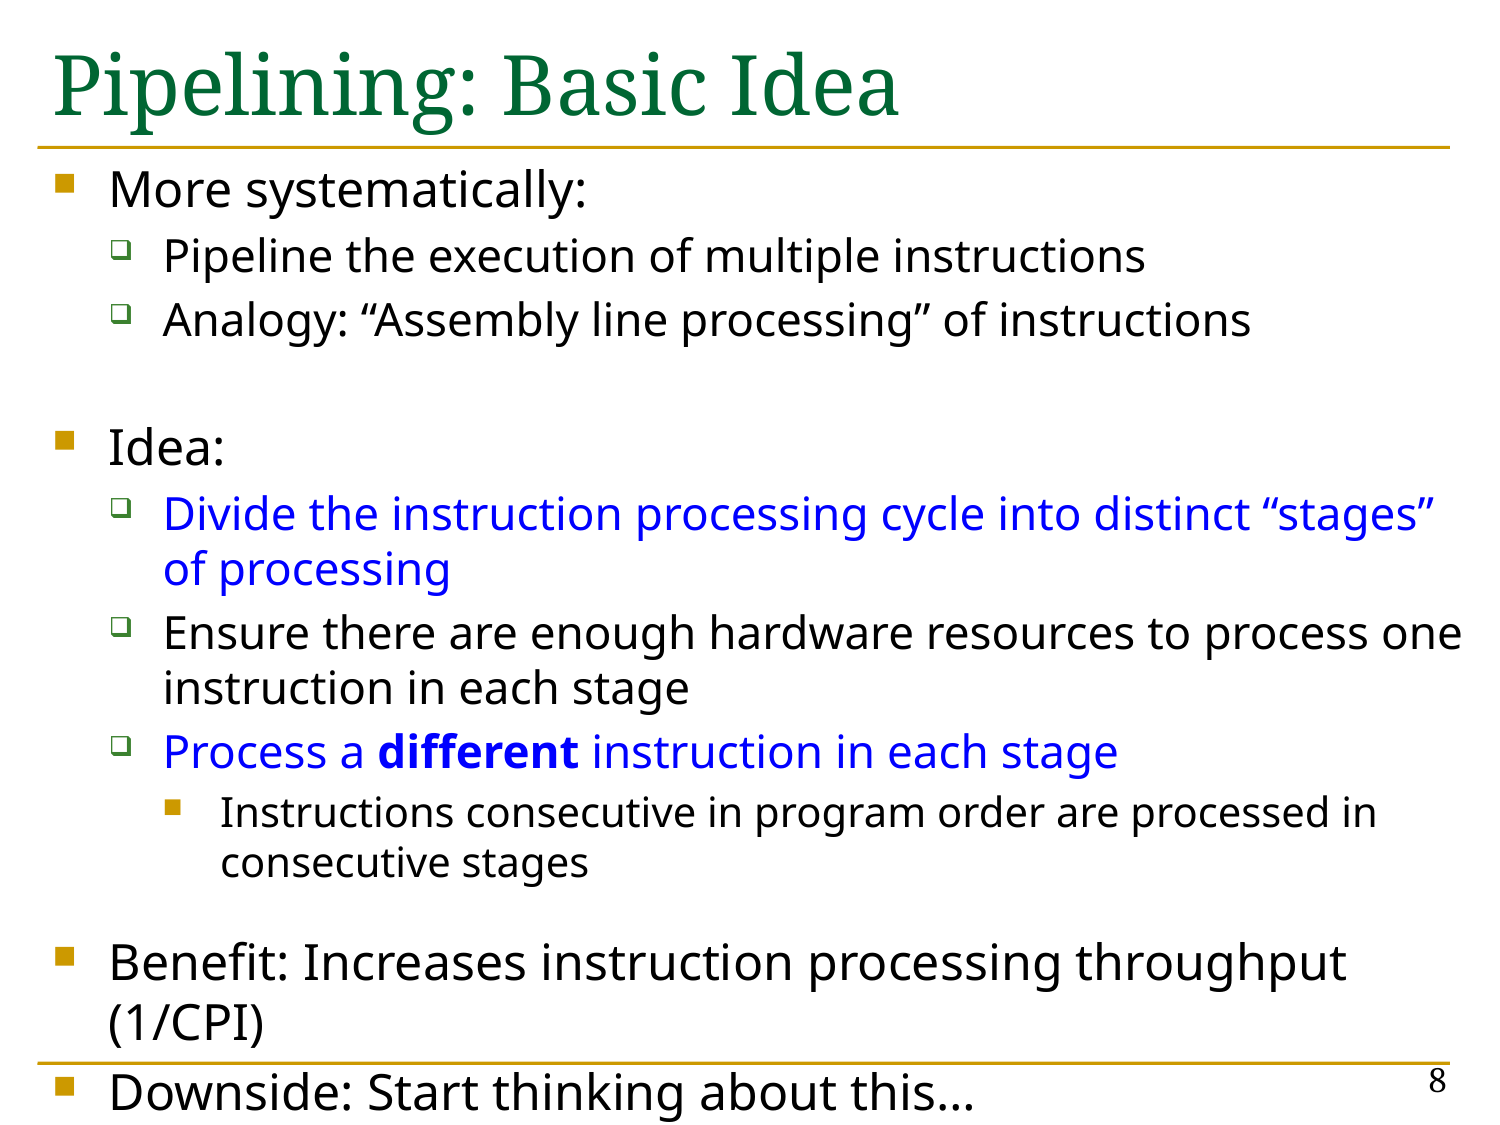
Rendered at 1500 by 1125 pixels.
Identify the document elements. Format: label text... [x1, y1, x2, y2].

slide_number 8 [1111, 1036, 1462, 1112]
title Pipelining: Basic Idea [37, 24, 1450, 149]
list More systematically: Pipeline the execution of multiple instructions Analogy: “Assembly line processing” of instructions Idea: Divide the instruction processing cycle into distinct “stages” of processing Ensure there are enough hardware resources to process one instruction in each stage Process a different instruction in each stage Instructions consecutive in program order are processed in consecutive stages Benefit: Increases instruction processing throughput (1/CPI) Downside: Start thinking about this… [37, 149, 1500, 1003]
